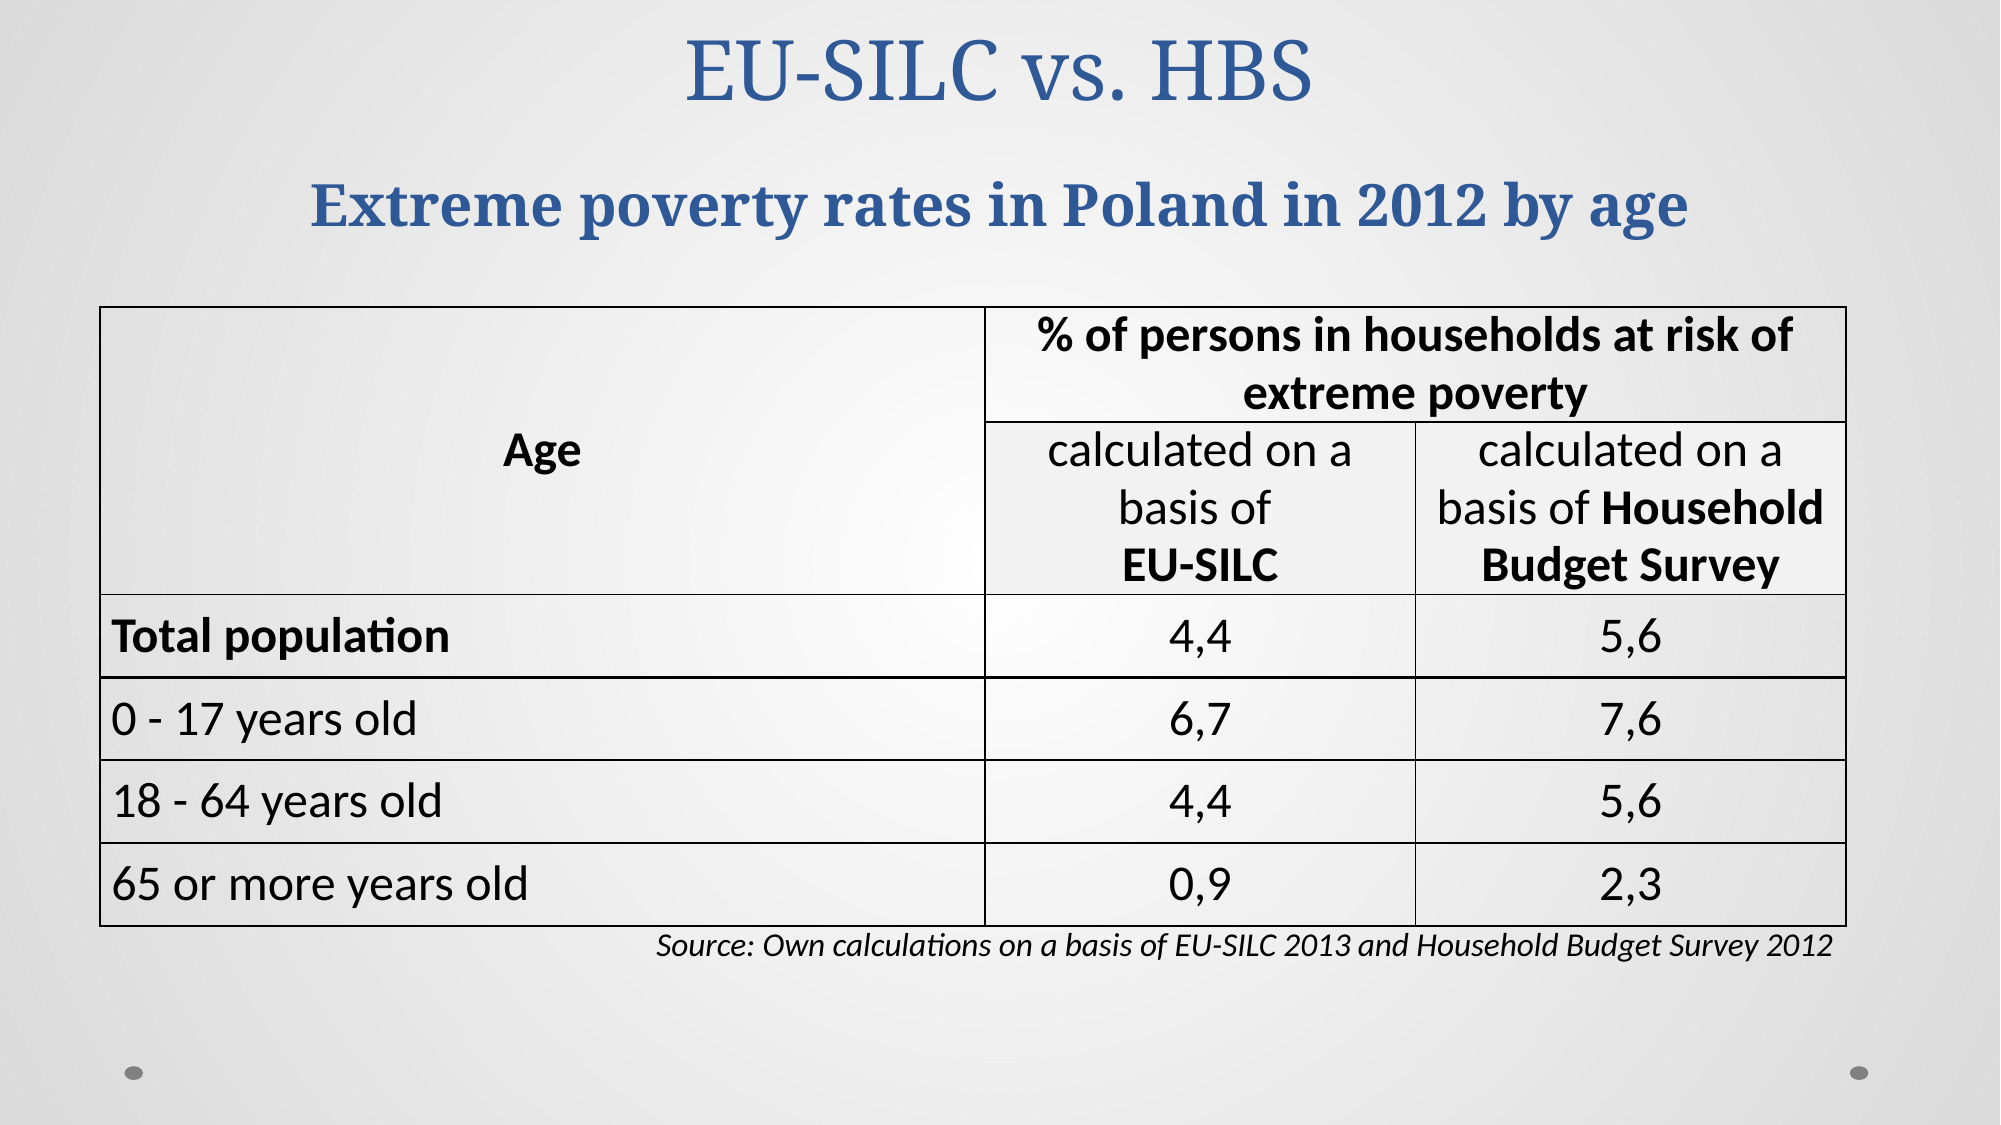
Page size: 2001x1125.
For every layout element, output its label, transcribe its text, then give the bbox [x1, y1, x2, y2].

title EU-SILC vs. HBS Extreme poverty rates in Poland in 2012 by age [99, 0, 1900, 246]
table_cell 4,4 [986, 595, 1415, 676]
table_cell 6,7 [986, 679, 1415, 759]
table_header Age [101, 308, 984, 594]
table_cell 4,4 [986, 761, 1415, 842]
table_cell 2,3 [1416, 844, 1845, 925]
table_cell Total population [101, 595, 984, 676]
table_cell calculated on a basis of Household Budget Survey [1416, 423, 1845, 594]
table_cell 18 - 64 years old [101, 761, 984, 842]
table_cell 5,6 [1416, 595, 1845, 676]
table_cell Source: Own calculations on a basis of EU-SILC 2013 and Household Budget Survey 2012 [100, 927, 1846, 1009]
table_cell 5,6 [1416, 761, 1845, 842]
table_cell 7,6 [1416, 679, 1845, 759]
table_cell 0 - 17 years old [101, 679, 984, 759]
table_cell calculated on a basis of EU-SILC [986, 423, 1415, 594]
table_cell 65 or more years old [101, 844, 984, 925]
table_cell 0,9 [986, 844, 1415, 925]
table_header % of persons in households at risk of extreme poverty [986, 308, 1845, 421]
